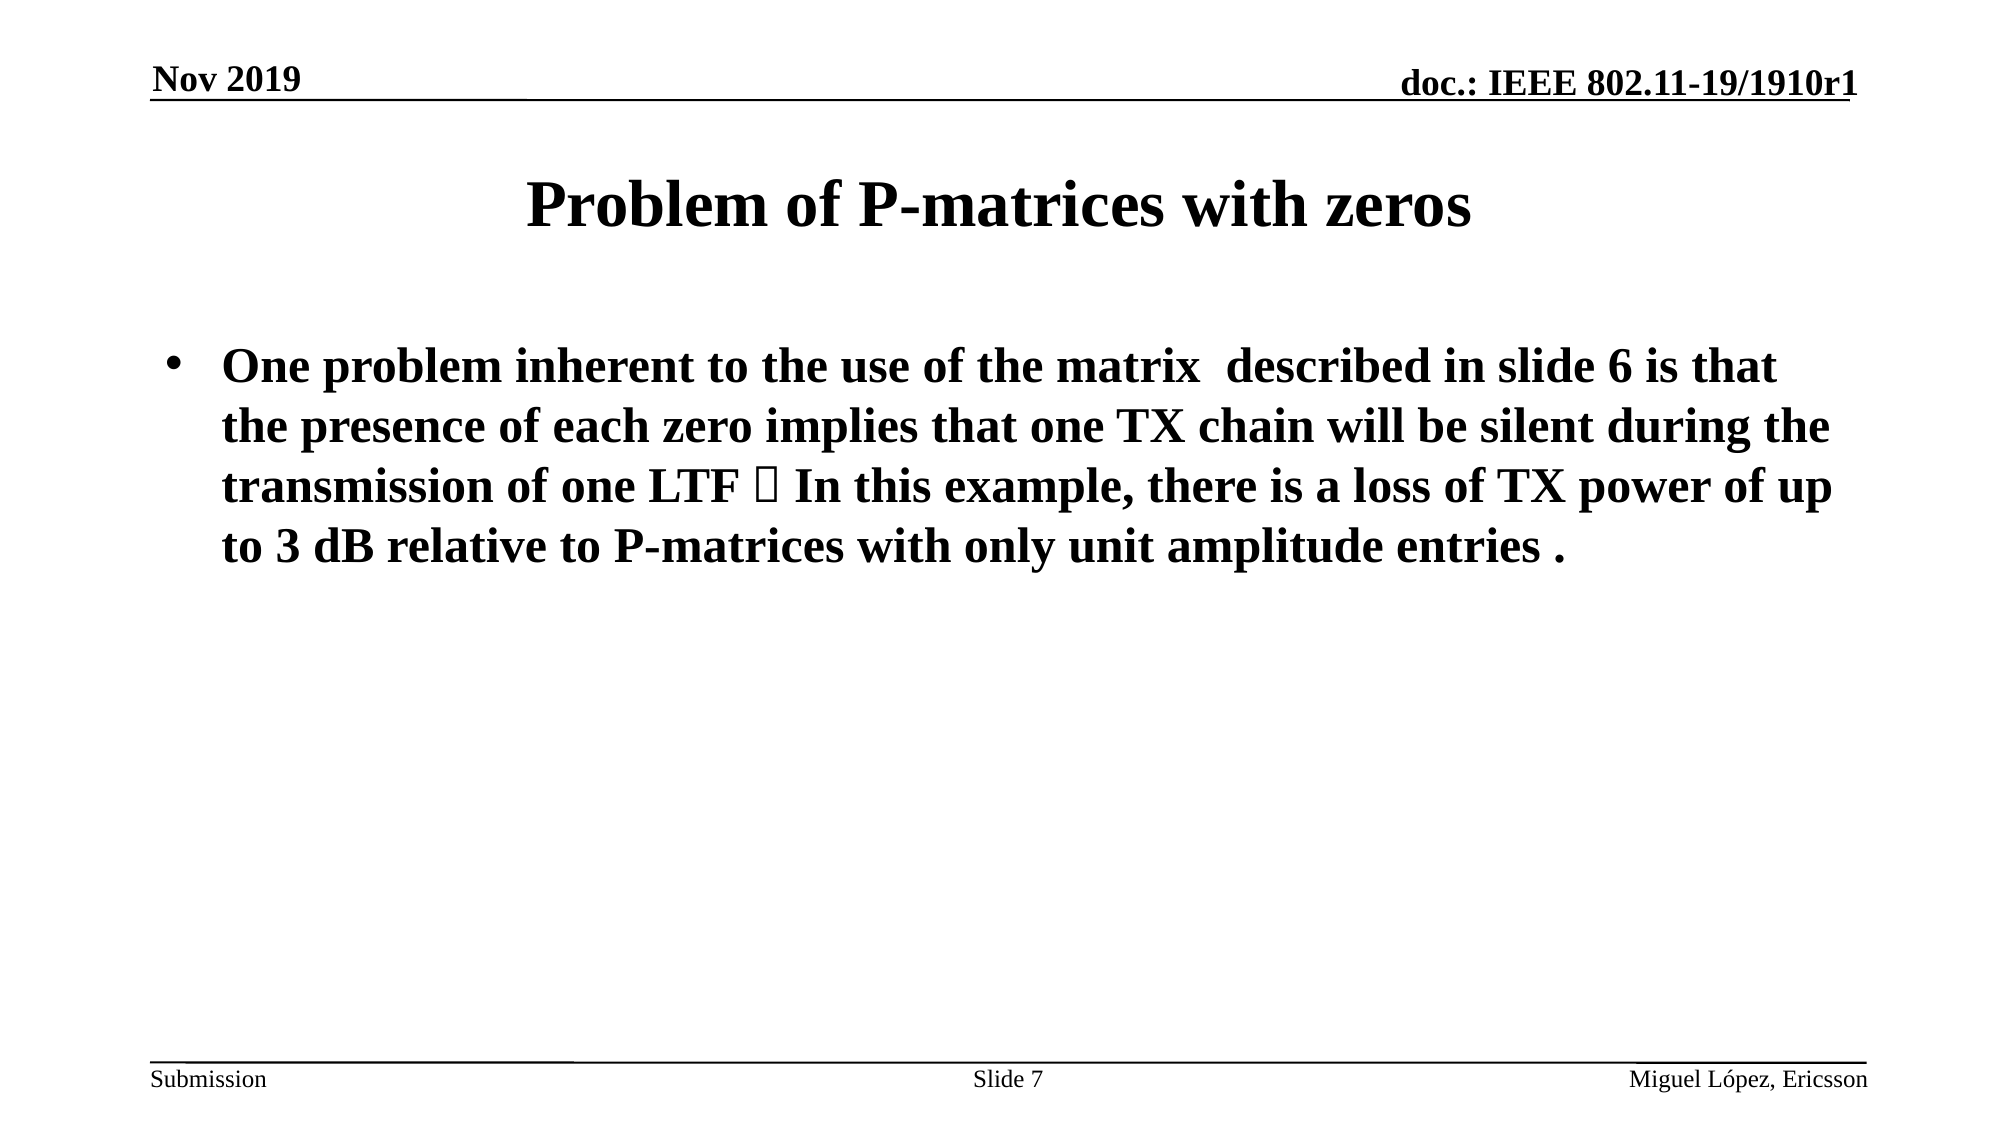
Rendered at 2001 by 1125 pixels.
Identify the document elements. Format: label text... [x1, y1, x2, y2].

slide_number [152, 54, 563, 100]
title Problem of P-matrices with zeros [149, 112, 1850, 288]
slide_number Slide 7 [950, 1061, 1067, 1123]
footer Miguel López, Ericsson [1171, 1061, 1869, 1093]
